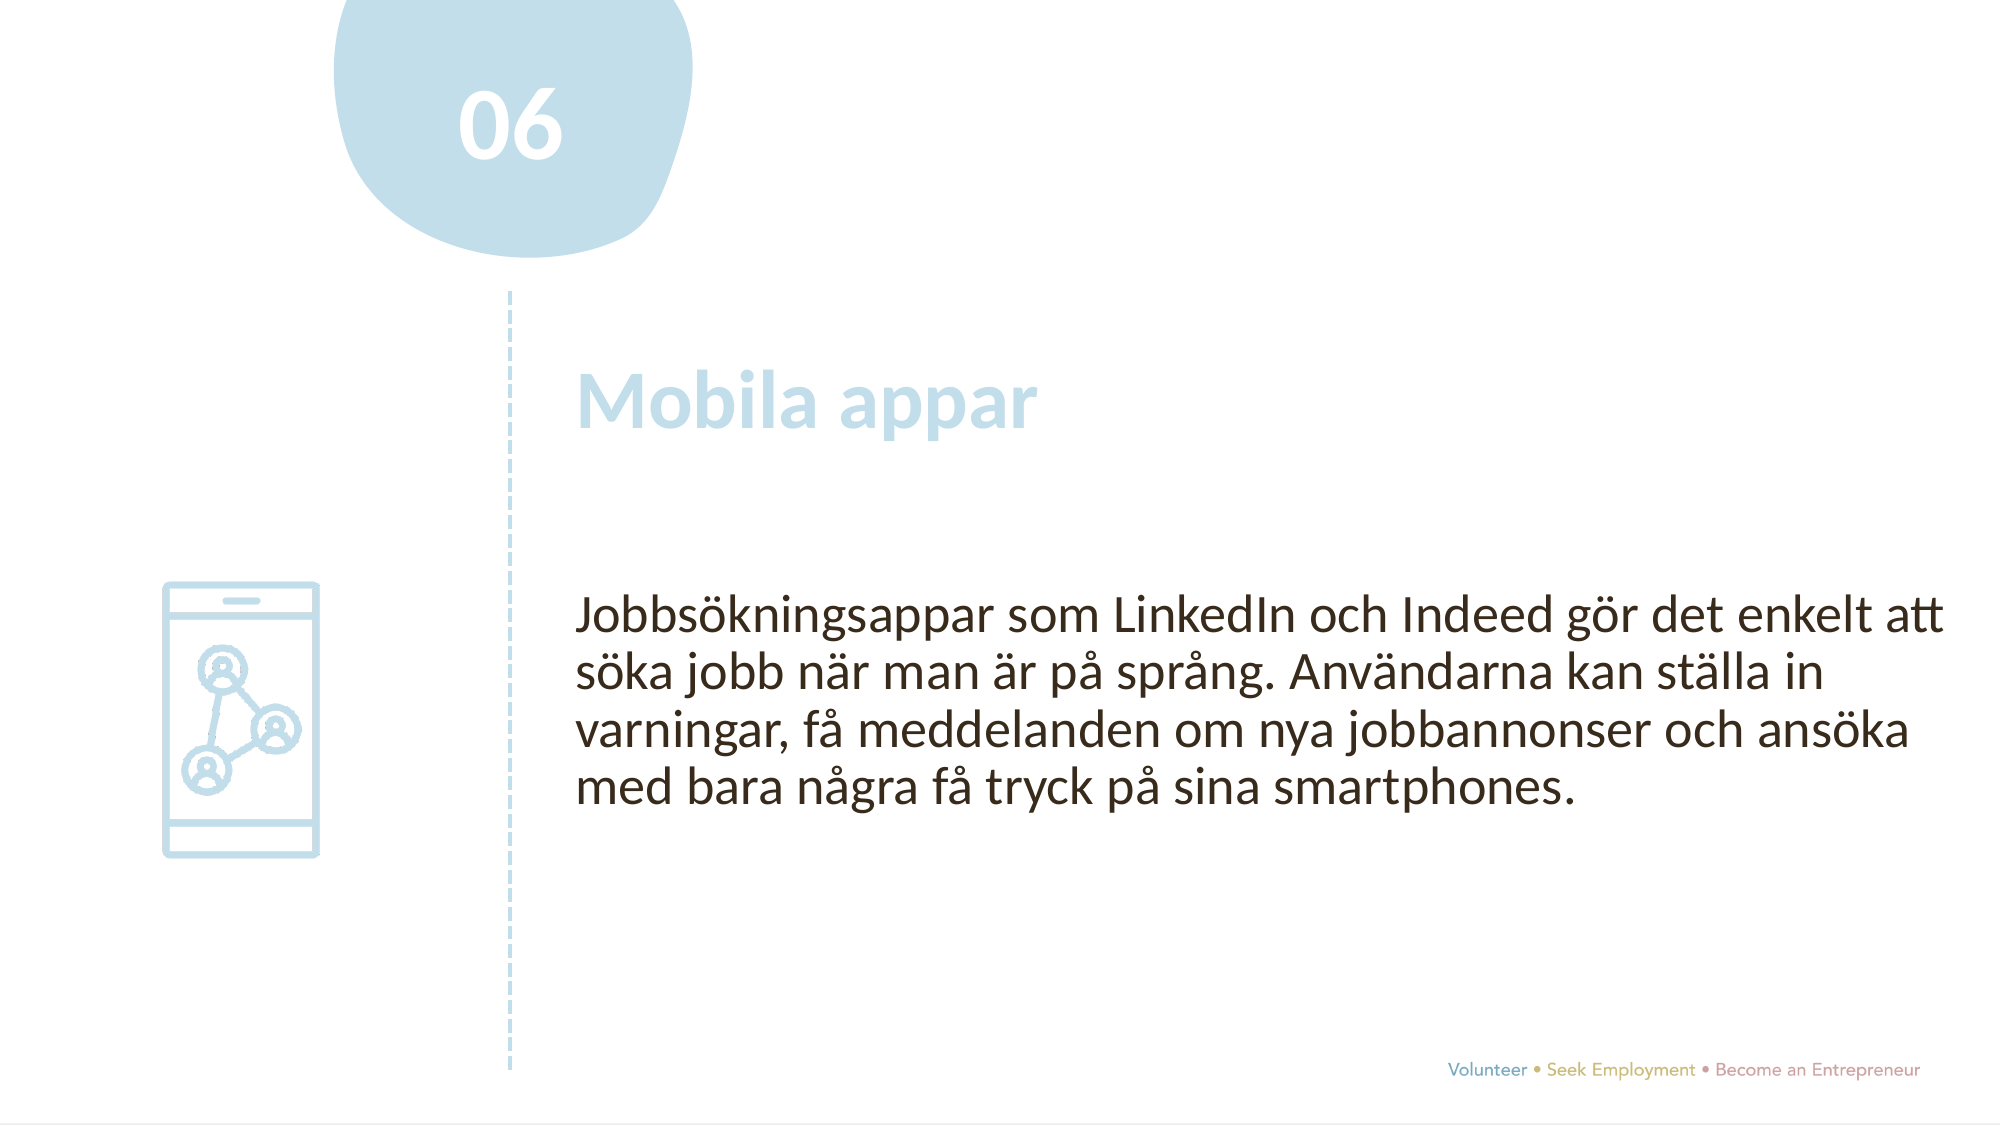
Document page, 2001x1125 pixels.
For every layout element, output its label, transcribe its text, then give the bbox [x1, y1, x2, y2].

text_box Jobbsökningsappar som LinkedIn och Indeed gör det enkelt att söka jobb när man är på språng. Användarna kan ställa in varningar, få meddelanden om nya jobbannonser och ansöka med bara några få tryck på sina smartphones. [560, 578, 1969, 907]
text_box [333, 0, 693, 258]
picture [90, 569, 391, 870]
text_box Mobila appar [560, 354, 1840, 499]
text_box 06 [443, 62, 634, 203]
picture [1418, 1046, 1971, 1103]
